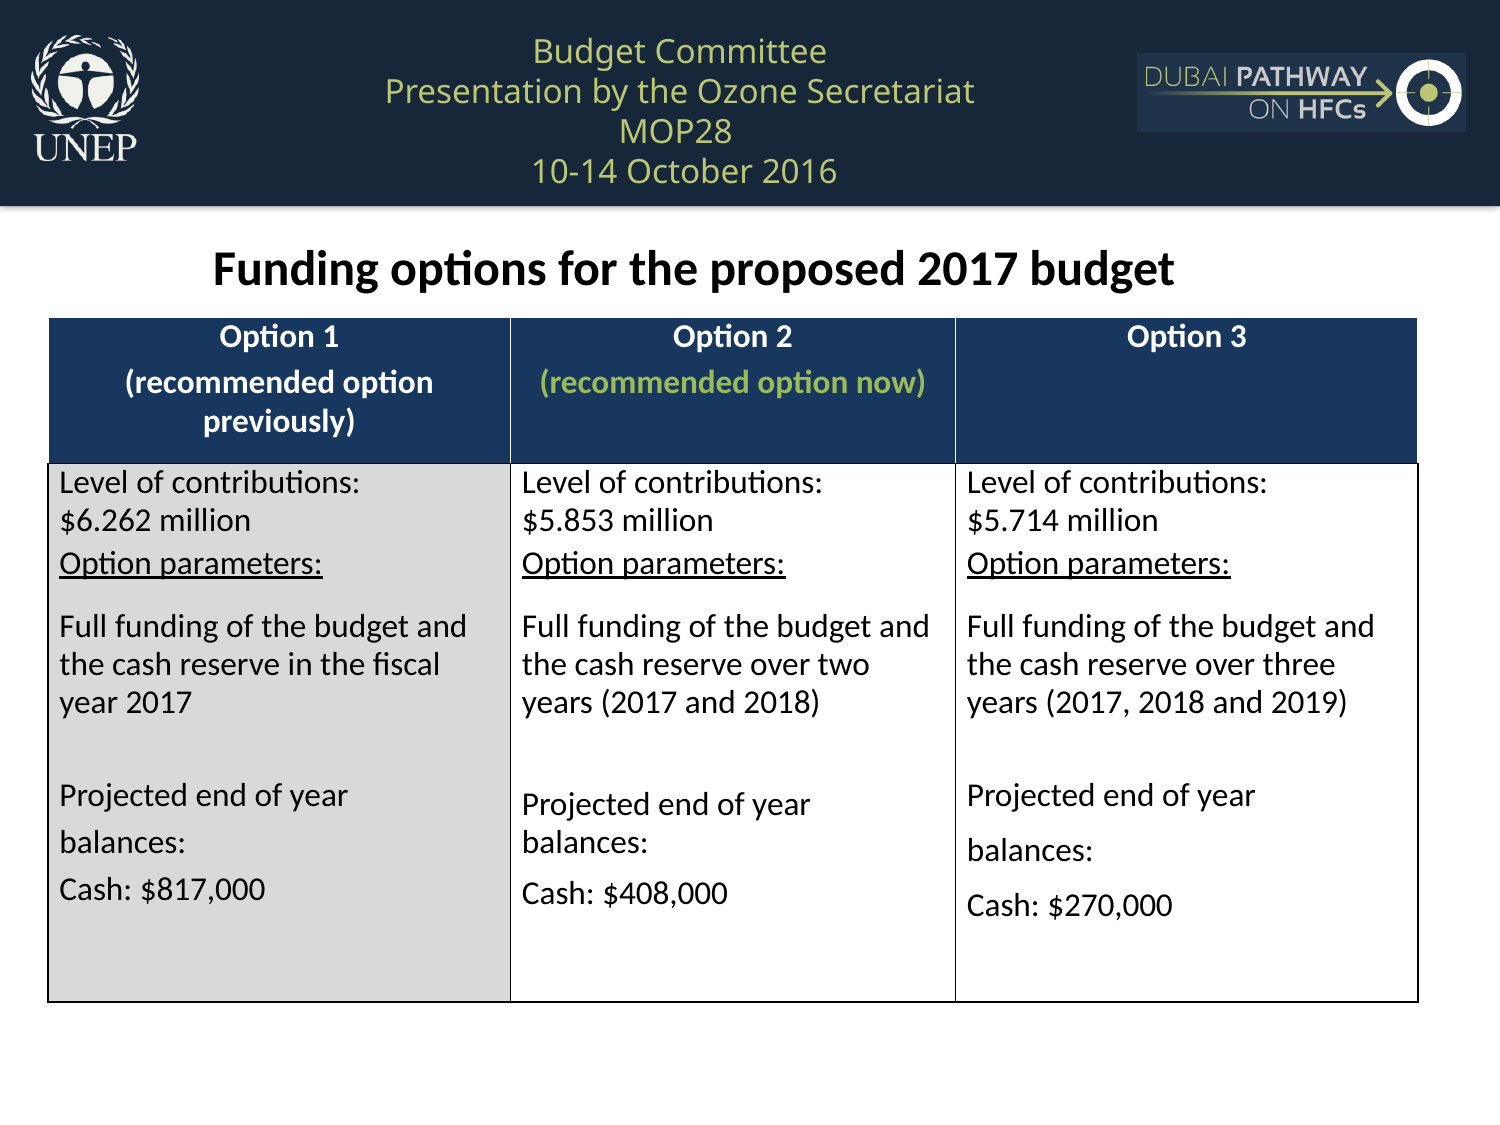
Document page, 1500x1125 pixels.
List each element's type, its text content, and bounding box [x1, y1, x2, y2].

table_cell Level of contributions: $5.853 million Option parameters: Full funding of the budget and the cash reserve over two years (2017 and 2018) Projected end of year balances: Cash: $408,000 [511, 464, 955, 1001]
table_cell Level of contributions: $6.262 million Option parameters: Full funding of the budget and the cash reserve in the fiscal year 2017 Projected end of year balances: Cash: $817,000 [49, 464, 510, 1001]
picture [1137, 53, 1466, 132]
text_box Funding options for the proposed 2017 budget [170, 228, 1219, 303]
text_box Budget Committee Presentation by the Ozone Secretariat MOP28 10-14 October 2016 [276, 23, 1093, 198]
table_header Option 3 [956, 318, 1417, 463]
table_cell Level of contributions: $5.714 million Option parameters: Full funding of the budget and the cash reserve over three years (2017, 2018 and 2019) Projected end of year balances: Cash: $270,000 [956, 464, 1417, 1001]
table_header Option 2 (recommended option now) [511, 318, 955, 463]
text_box [0, 0, 1500, 207]
table_header Option 1 (recommended option previously) [49, 318, 510, 463]
picture [31, 35, 140, 161]
